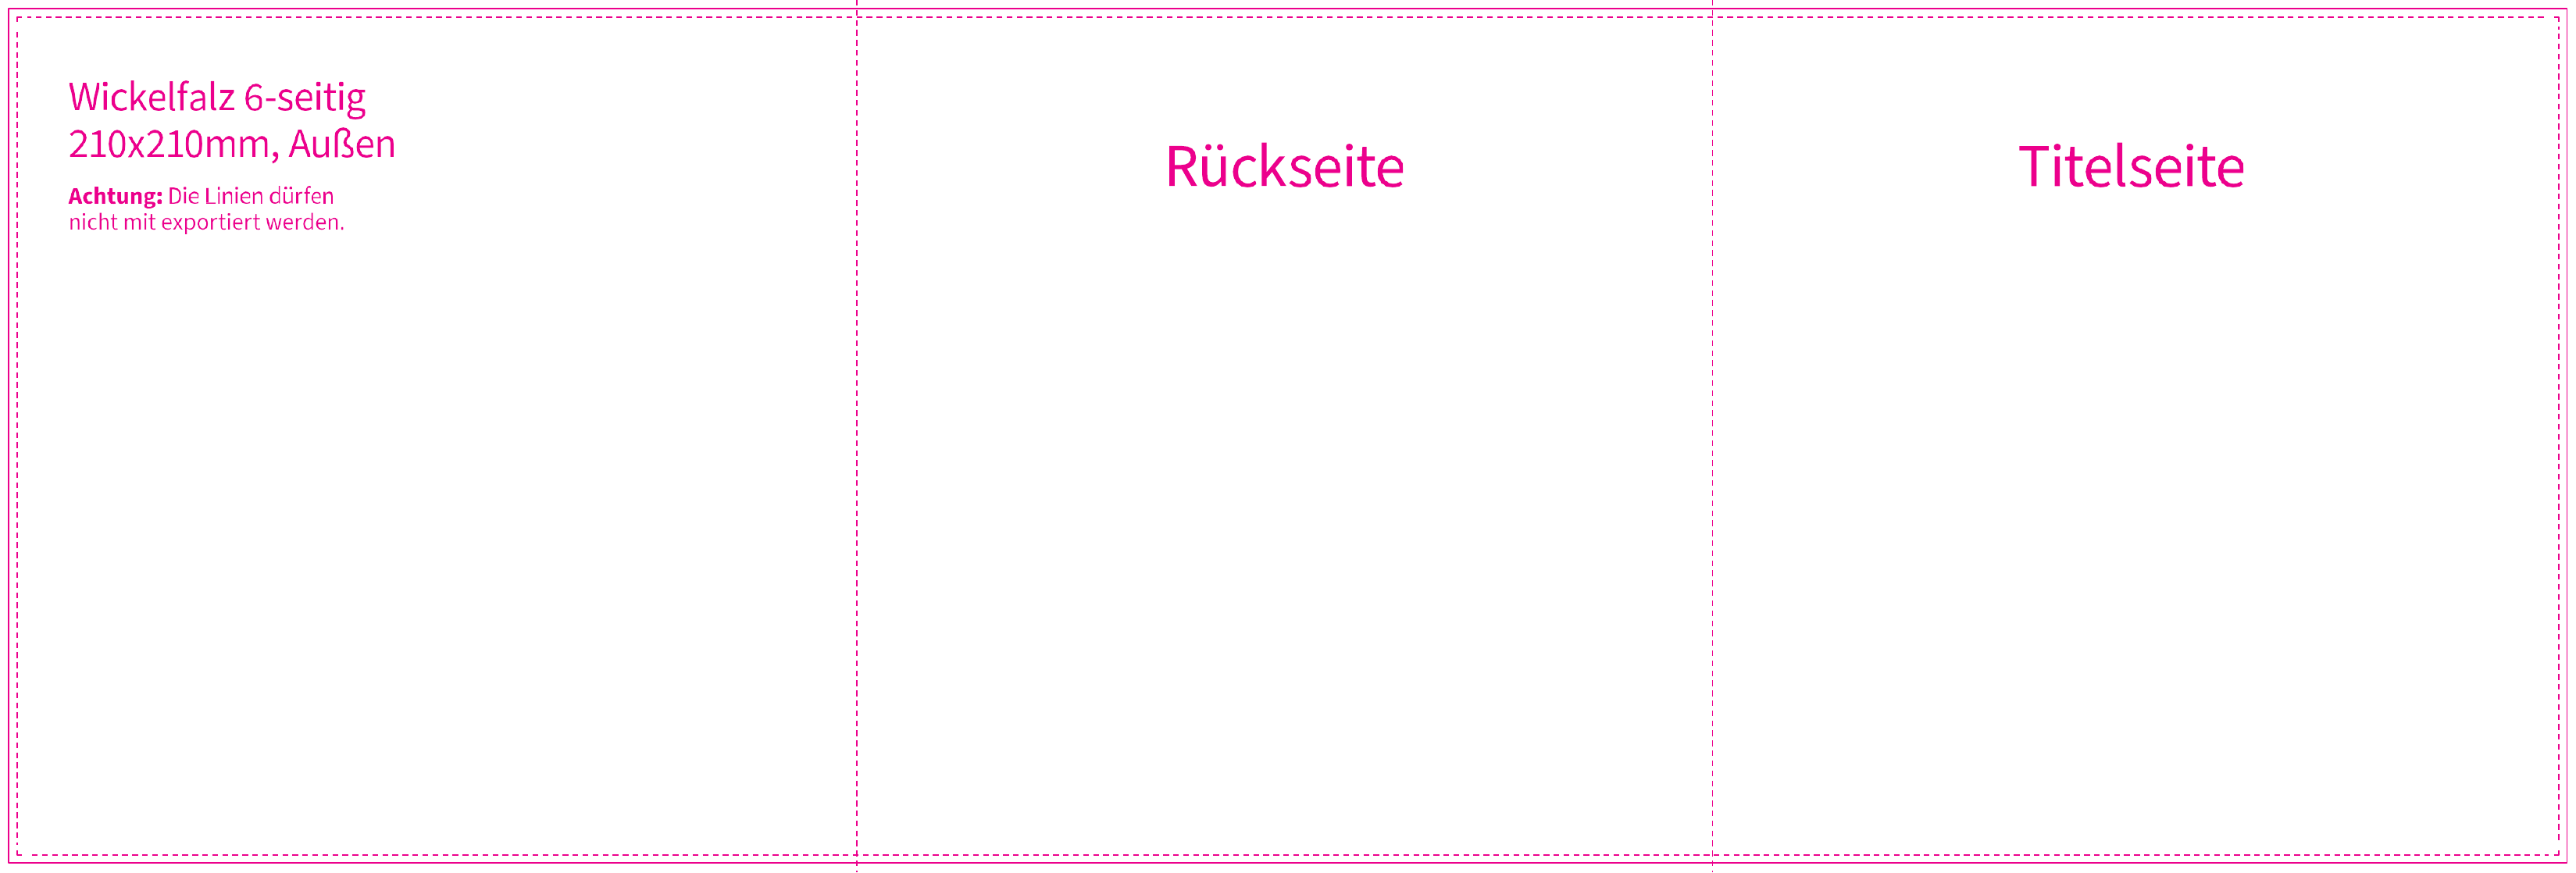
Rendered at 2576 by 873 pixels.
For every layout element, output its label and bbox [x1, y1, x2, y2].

text_box [16, 16, 23, 23]
text_box [70, 130, 87, 157]
text_box [2553, 850, 2560, 855]
text_box [69, 80, 235, 111]
text_box [1202, 156, 1226, 187]
text_box [2117, 142, 2244, 187]
text_box [1217, 144, 1223, 151]
text_box [1169, 145, 1197, 187]
text_box [288, 130, 330, 158]
text_box [2018, 143, 2111, 187]
text_box [347, 89, 366, 119]
text_box [1205, 144, 1211, 151]
text_box [1233, 142, 1404, 187]
text_box [240, 136, 279, 164]
text_box [68, 186, 344, 234]
text_box [334, 126, 394, 158]
text_box [244, 81, 344, 111]
text_box [16, 850, 23, 855]
text_box [91, 130, 235, 158]
text_box [2553, 16, 2560, 23]
